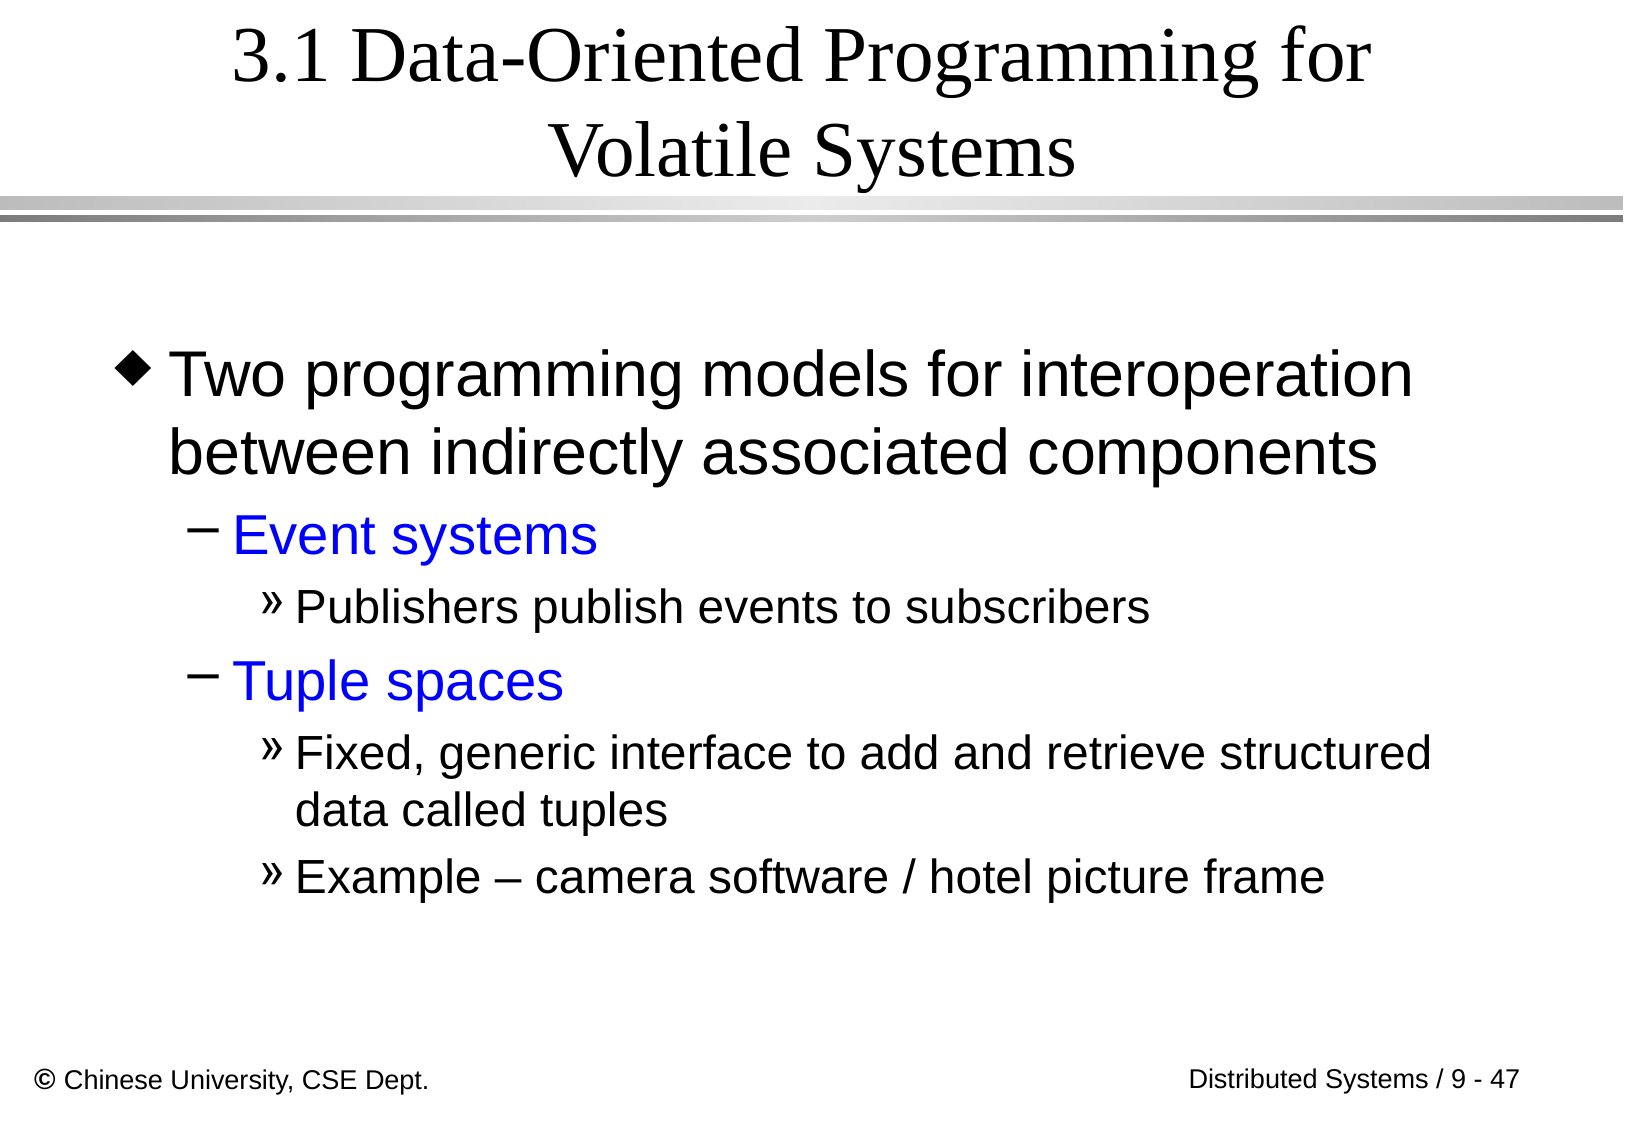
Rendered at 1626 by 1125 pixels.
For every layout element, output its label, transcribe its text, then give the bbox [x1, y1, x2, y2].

list Two programming models for interoperation between indirectly associated components Event systems Publishers publish events to subscribers Tuple spaces Fixed, generic interface to add and retrieve structured data called tuples Example – camera software / hotel picture frame [99, 324, 1513, 988]
title 3.1 Data-Oriented Programming for Volatile Systems [49, 99, 1576, 201]
